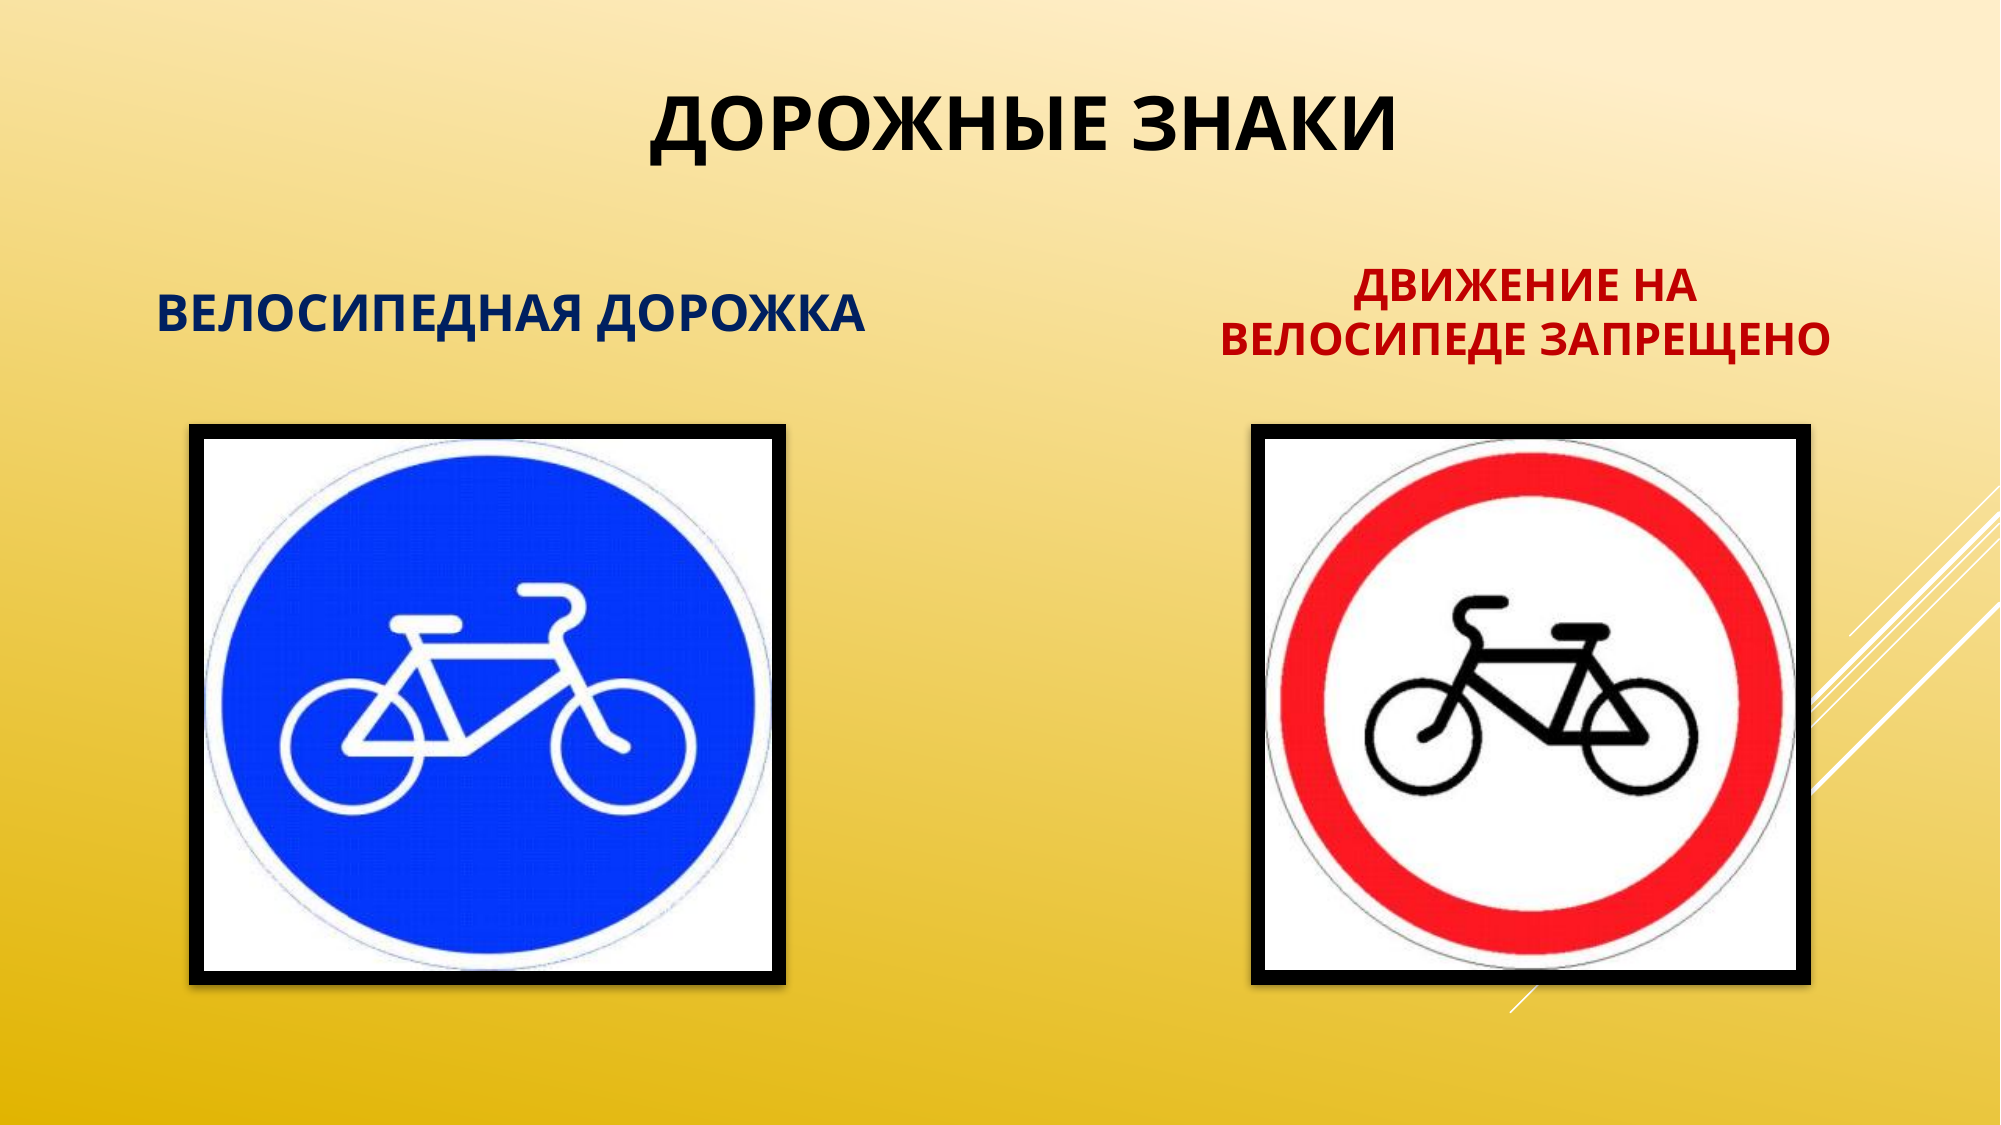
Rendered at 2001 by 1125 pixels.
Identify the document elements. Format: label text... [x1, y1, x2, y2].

picture [1264, 438, 1797, 971]
title ДОРОЖНЫЕ ЗНАКИ [325, 58, 1726, 183]
text_box Движение на велосипеде запрещено [1182, 248, 1871, 373]
picture [203, 438, 772, 972]
text_box Велосипедная дорожка [129, 248, 893, 373]
